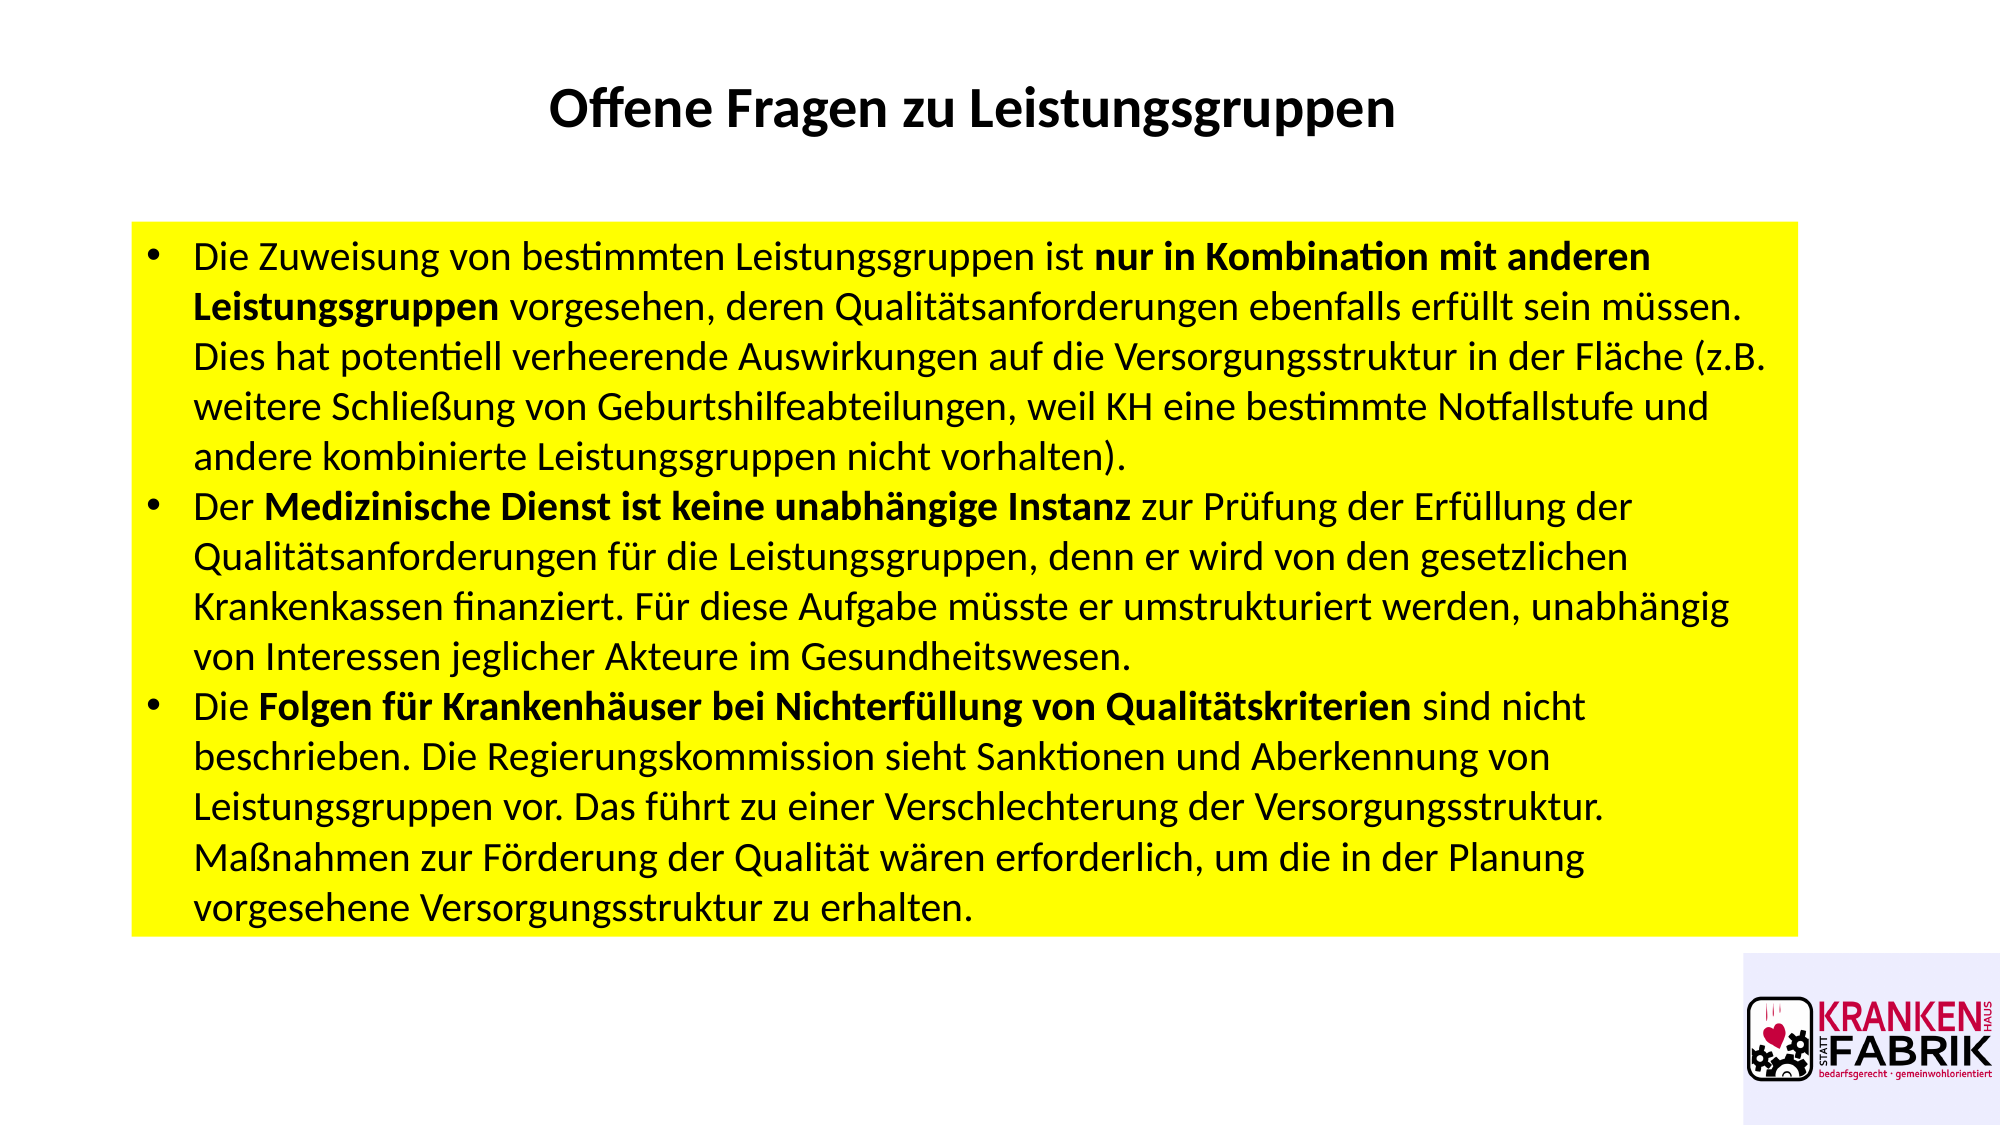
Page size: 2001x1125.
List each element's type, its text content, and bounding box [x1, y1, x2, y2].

picture [1743, 953, 2000, 1125]
text_box Offene Fragen zu Leistungsgruppen [398, 61, 1549, 147]
text_box Die Zuweisung von bestimmten Leistungsgruppen ist nur in Kombination mit anderen Leistungsgruppen vorgesehen, deren Qualitätsanforderungen ebenfalls erfüllt sein müssen. Dies hat potentiell verheerende Auswirkungen auf die Versorgungsstruktur in der Fläche (z.B. weitere Schließung von Geburtshilfeabteilungen, weil KH eine bestimmte Notfallstufe und andere kombinierte Leistungsgruppen nicht vorhalten). Der Medizinische Dienst ist keine unabhängige Instanz zur Prüfung der Erfüllung der Qualitätsanforderungen für die Leistungsgruppen, denn er wird von den gesetzlichen Krankenkassen finanziert. Für diese Aufgabe müsste er umstrukturiert werden, unabhängig von Interessen jeglicher Akteure im Gesundheitswesen. Die Folgen für Krankenhäuser bei Nichterfüllung von Qualitätskriterien sind nicht beschrieben. Die Regierungskommission sieht Sanktionen und Aberkennung von Leistungsgruppen vor. Das führt zu einer Verschlechterung der Versorgungsstruktur. Maßnahmen zur Förderung der Qualität wären erforderlich, um die in der Planung vorgesehene Versorgungsstruktur zu erhalten. [131, 221, 1799, 937]
